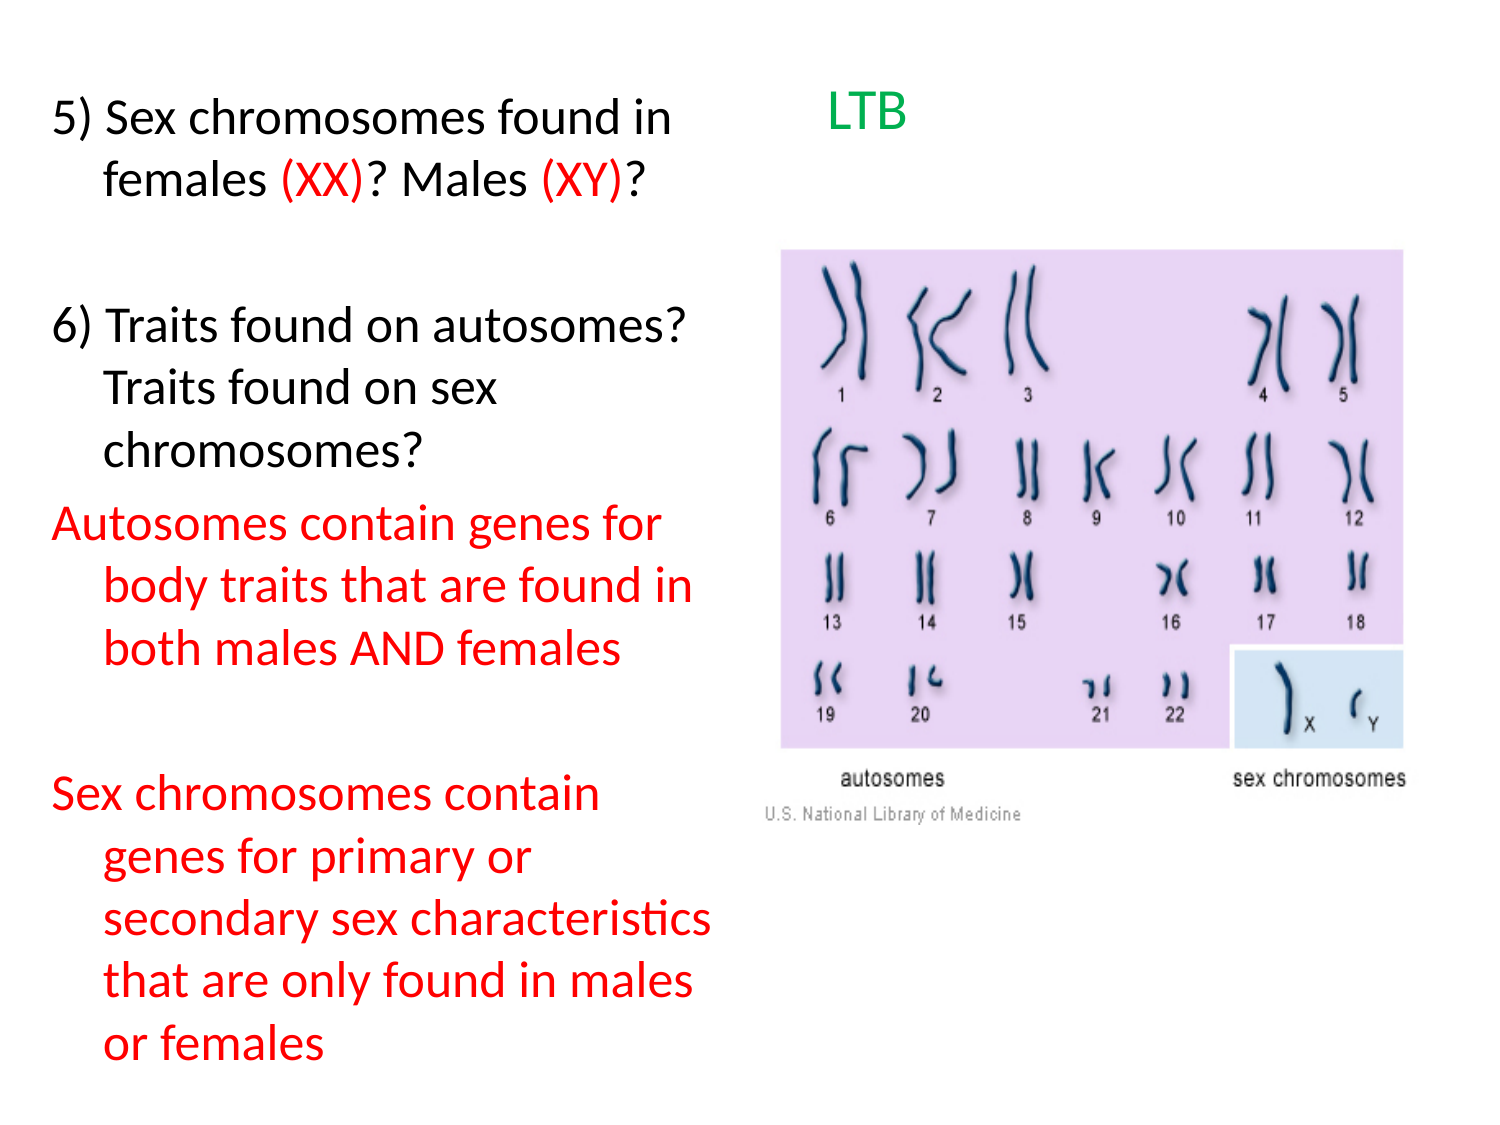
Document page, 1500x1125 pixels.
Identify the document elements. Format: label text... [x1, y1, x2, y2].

picture [749, 224, 1438, 826]
list 5) Sex chromosomes found in females (XX)? Males (XY)? 6) Traits found on autosomes? Traits found on sex chromosomes? Autosomes contain genes for body traits that are found in both males AND females Sex chromosomes contain genes for primary or secondary sex characteristics that are only found in males or females [36, 75, 750, 1088]
text_box LTB [813, 64, 924, 149]
